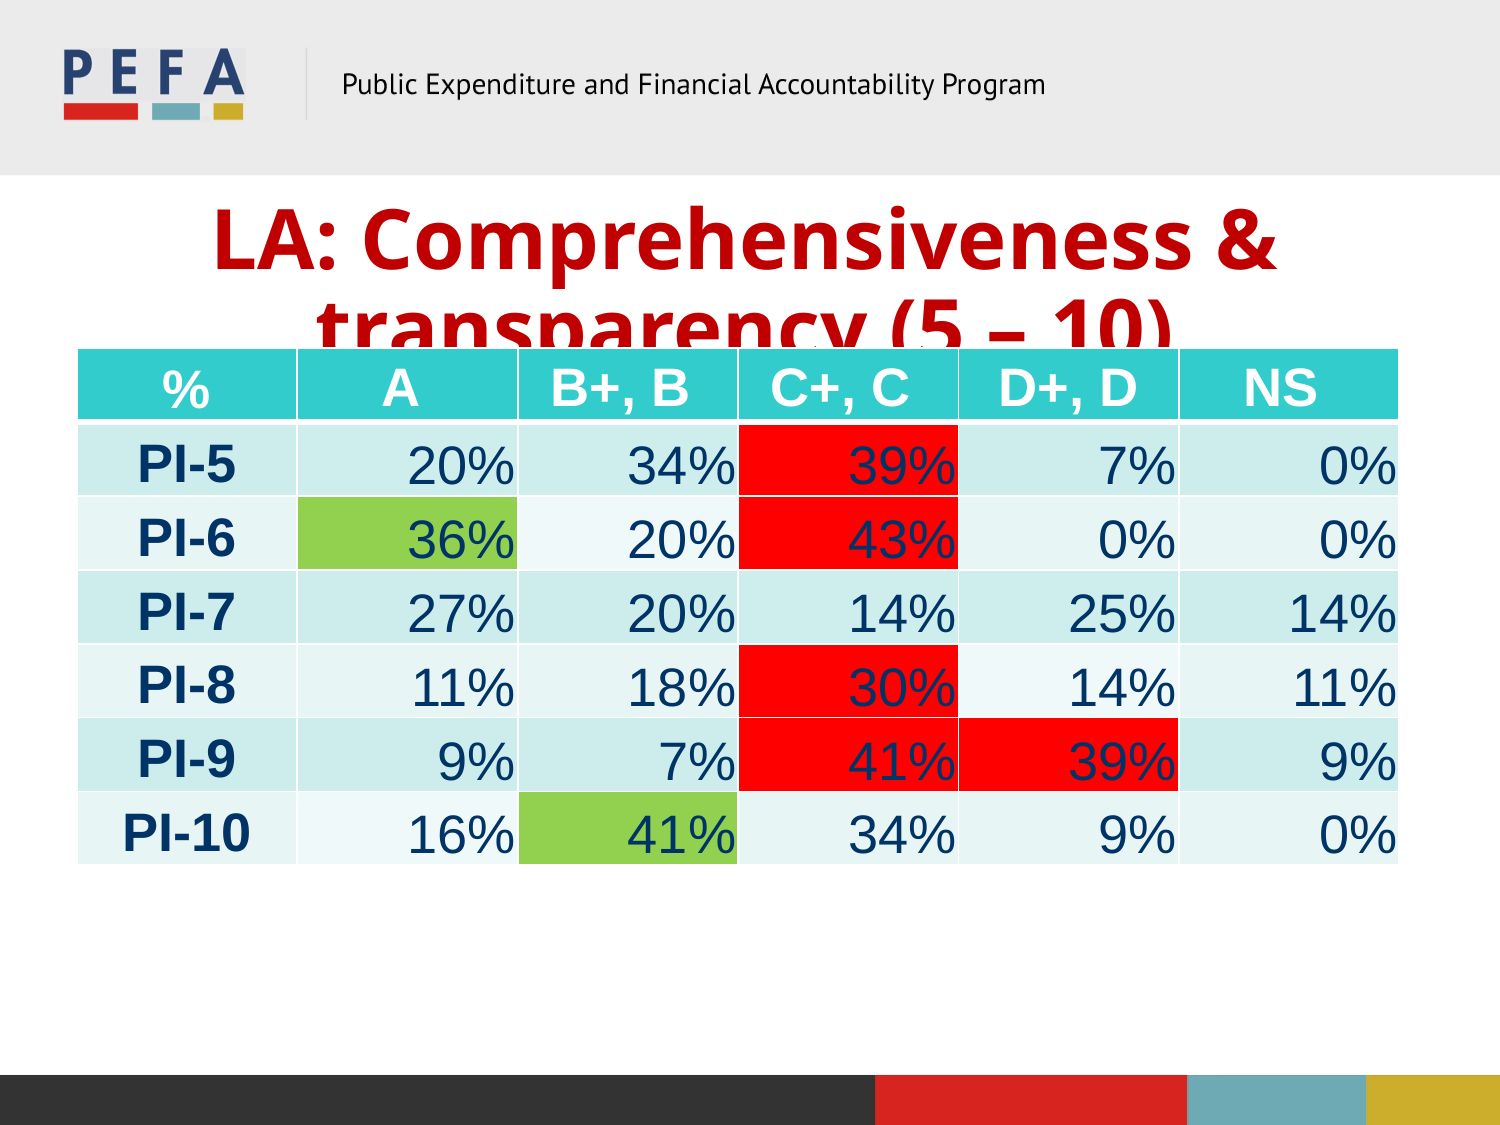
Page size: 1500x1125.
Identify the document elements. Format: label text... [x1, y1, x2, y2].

table_cell 18% [519, 645, 737, 717]
table_cell 9% [1180, 718, 1398, 791]
table_cell 39% [739, 425, 958, 495]
table_cell 11% [298, 645, 517, 717]
table_cell 34% [519, 425, 737, 495]
table_header C+, C [739, 349, 958, 419]
table_cell 39% [959, 718, 1178, 791]
table_cell 16% [298, 792, 517, 864]
table_cell 30% [739, 645, 958, 717]
table_header A [298, 349, 517, 419]
table_cell 14% [1180, 571, 1398, 643]
title LA: Comprehensiveness & transparency (5 – 10) [64, 136, 1426, 386]
table_cell PI-10 [78, 792, 296, 864]
picture [0, 0, 1500, 1125]
table_cell PI-9 [78, 718, 296, 791]
table_cell 20% [298, 425, 517, 495]
table_cell 14% [959, 645, 1178, 717]
table_cell 14% [739, 571, 958, 643]
table_header NS [1180, 349, 1398, 419]
table_header D+, D [959, 349, 1178, 419]
table_cell 0% [1180, 425, 1398, 495]
table_cell 9% [298, 718, 517, 791]
table_cell 27% [298, 571, 517, 643]
table_cell 0% [1180, 792, 1398, 864]
table_cell 25% [959, 571, 1178, 643]
table_cell 41% [739, 718, 958, 791]
table_cell 7% [959, 425, 1178, 495]
table_cell 0% [959, 497, 1178, 569]
table_cell PI-5 [78, 425, 296, 495]
table_cell 0% [1180, 497, 1398, 569]
table_cell 36% [298, 497, 517, 569]
table_cell 11% [1180, 645, 1398, 717]
table_header % [78, 349, 296, 419]
table_cell 34% [739, 792, 958, 864]
table_header B+, B [519, 349, 737, 419]
table_cell 43% [739, 497, 958, 569]
table_cell PI-7 [78, 571, 296, 643]
table_cell 20% [519, 497, 737, 569]
table_cell PI-6 [78, 497, 296, 569]
table_cell 7% [519, 718, 737, 791]
table_cell 9% [959, 792, 1178, 864]
table_cell 20% [519, 571, 737, 643]
table_cell PI-8 [78, 645, 296, 717]
table_cell 41% [519, 792, 737, 864]
